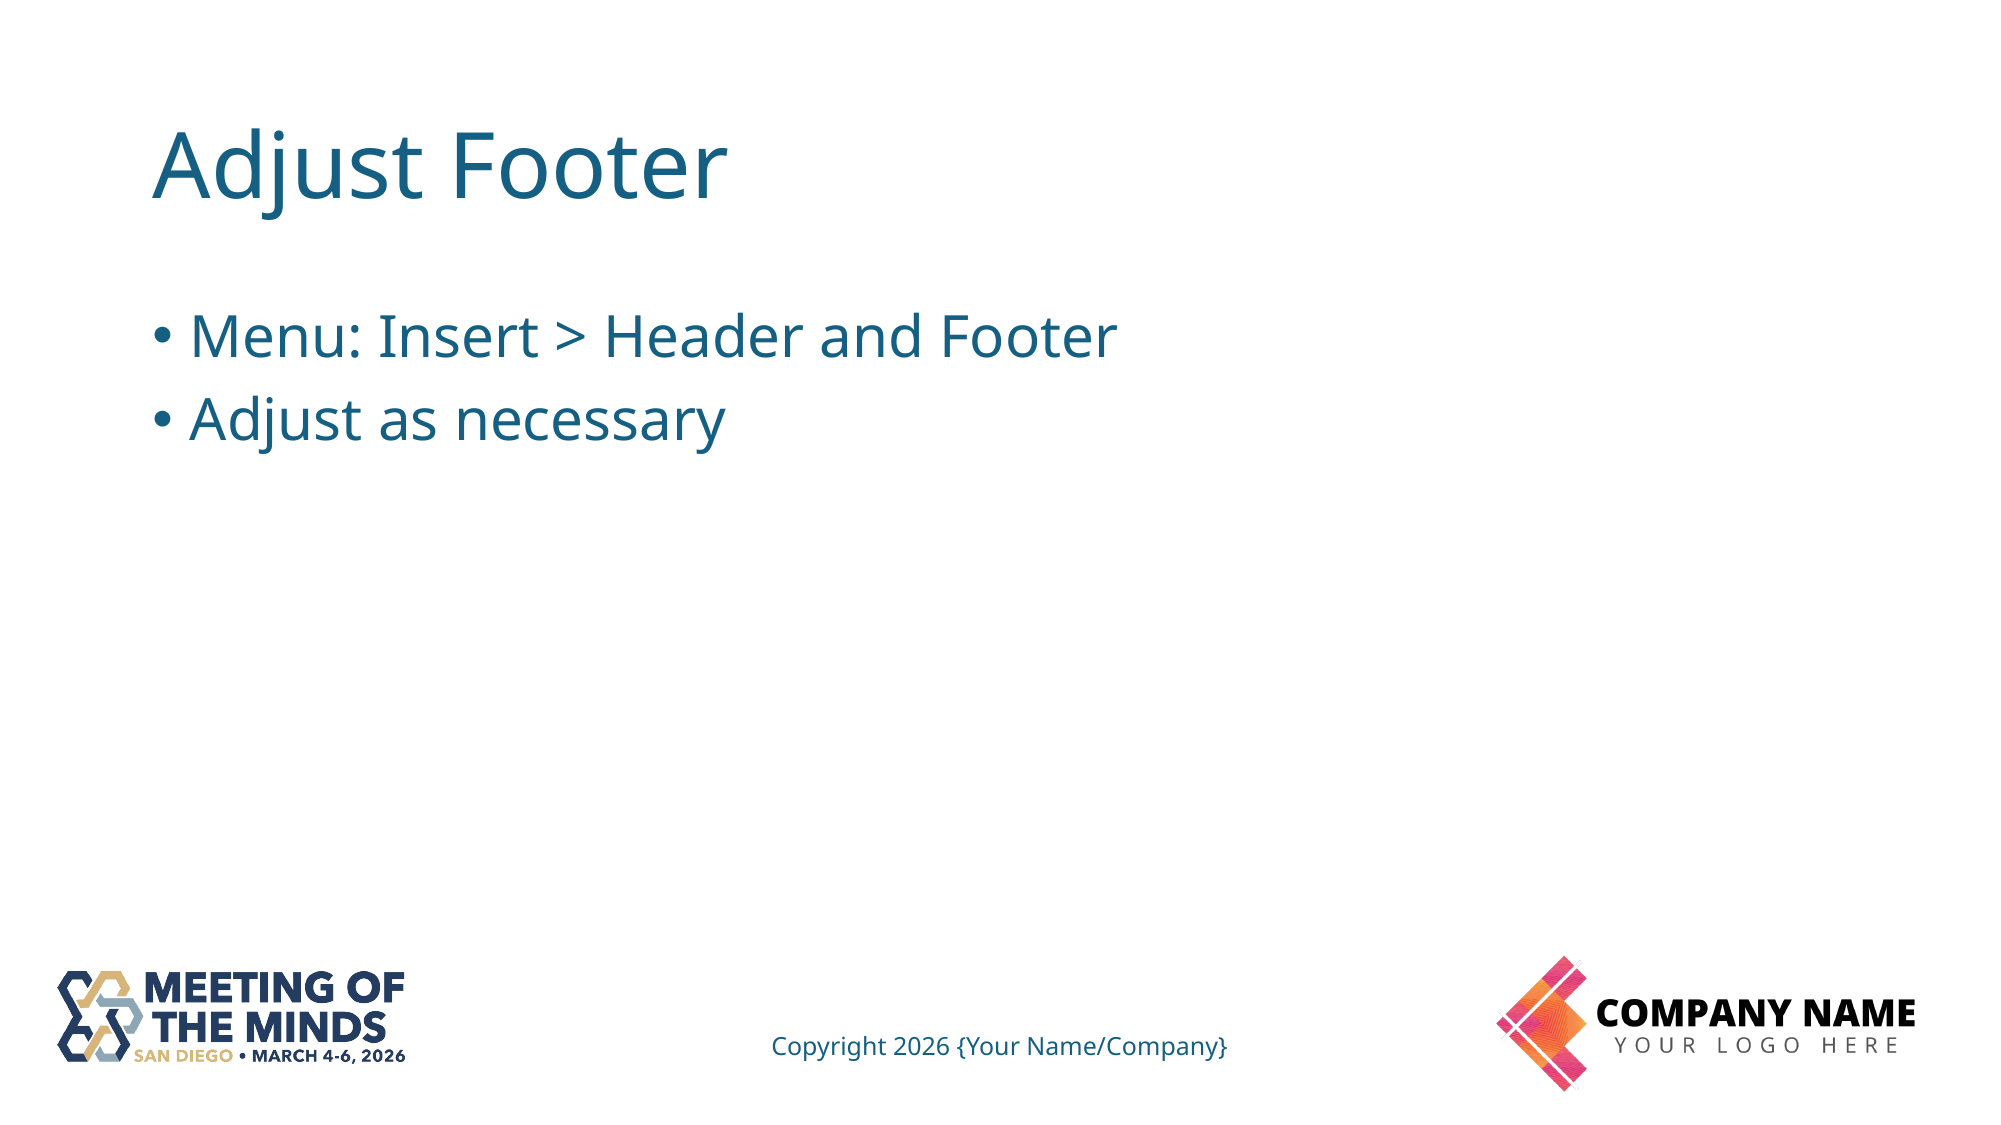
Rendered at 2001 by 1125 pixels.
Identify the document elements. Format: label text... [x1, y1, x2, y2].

footer Copyright 2026 {Your Name/Company} [662, 1015, 1338, 1076]
list Menu: Insert > Header and Footer Adjust as necessary [137, 299, 1863, 927]
title Adjust Footer [137, 59, 1863, 278]
picture [1493, 952, 1921, 1095]
picture [57, 971, 405, 1064]
